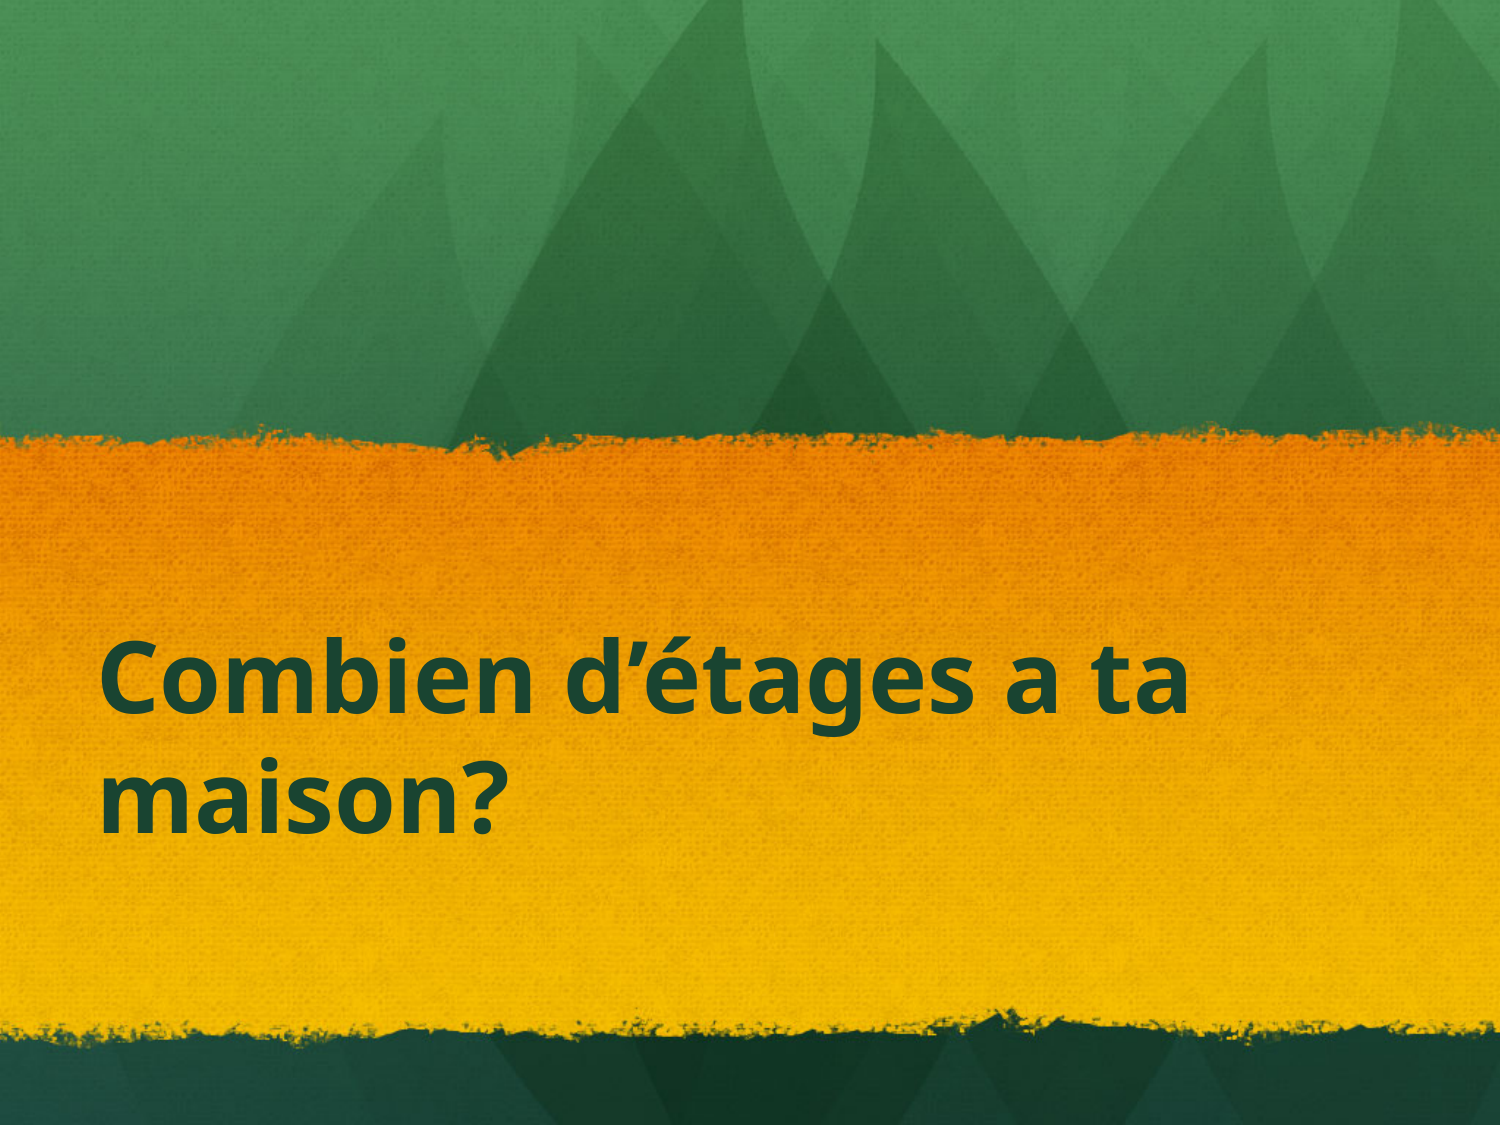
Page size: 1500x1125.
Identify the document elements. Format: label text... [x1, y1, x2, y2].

title Combien d’étages a ta maison? [81, 619, 1262, 861]
picture [0, 0, 1500, 1125]
